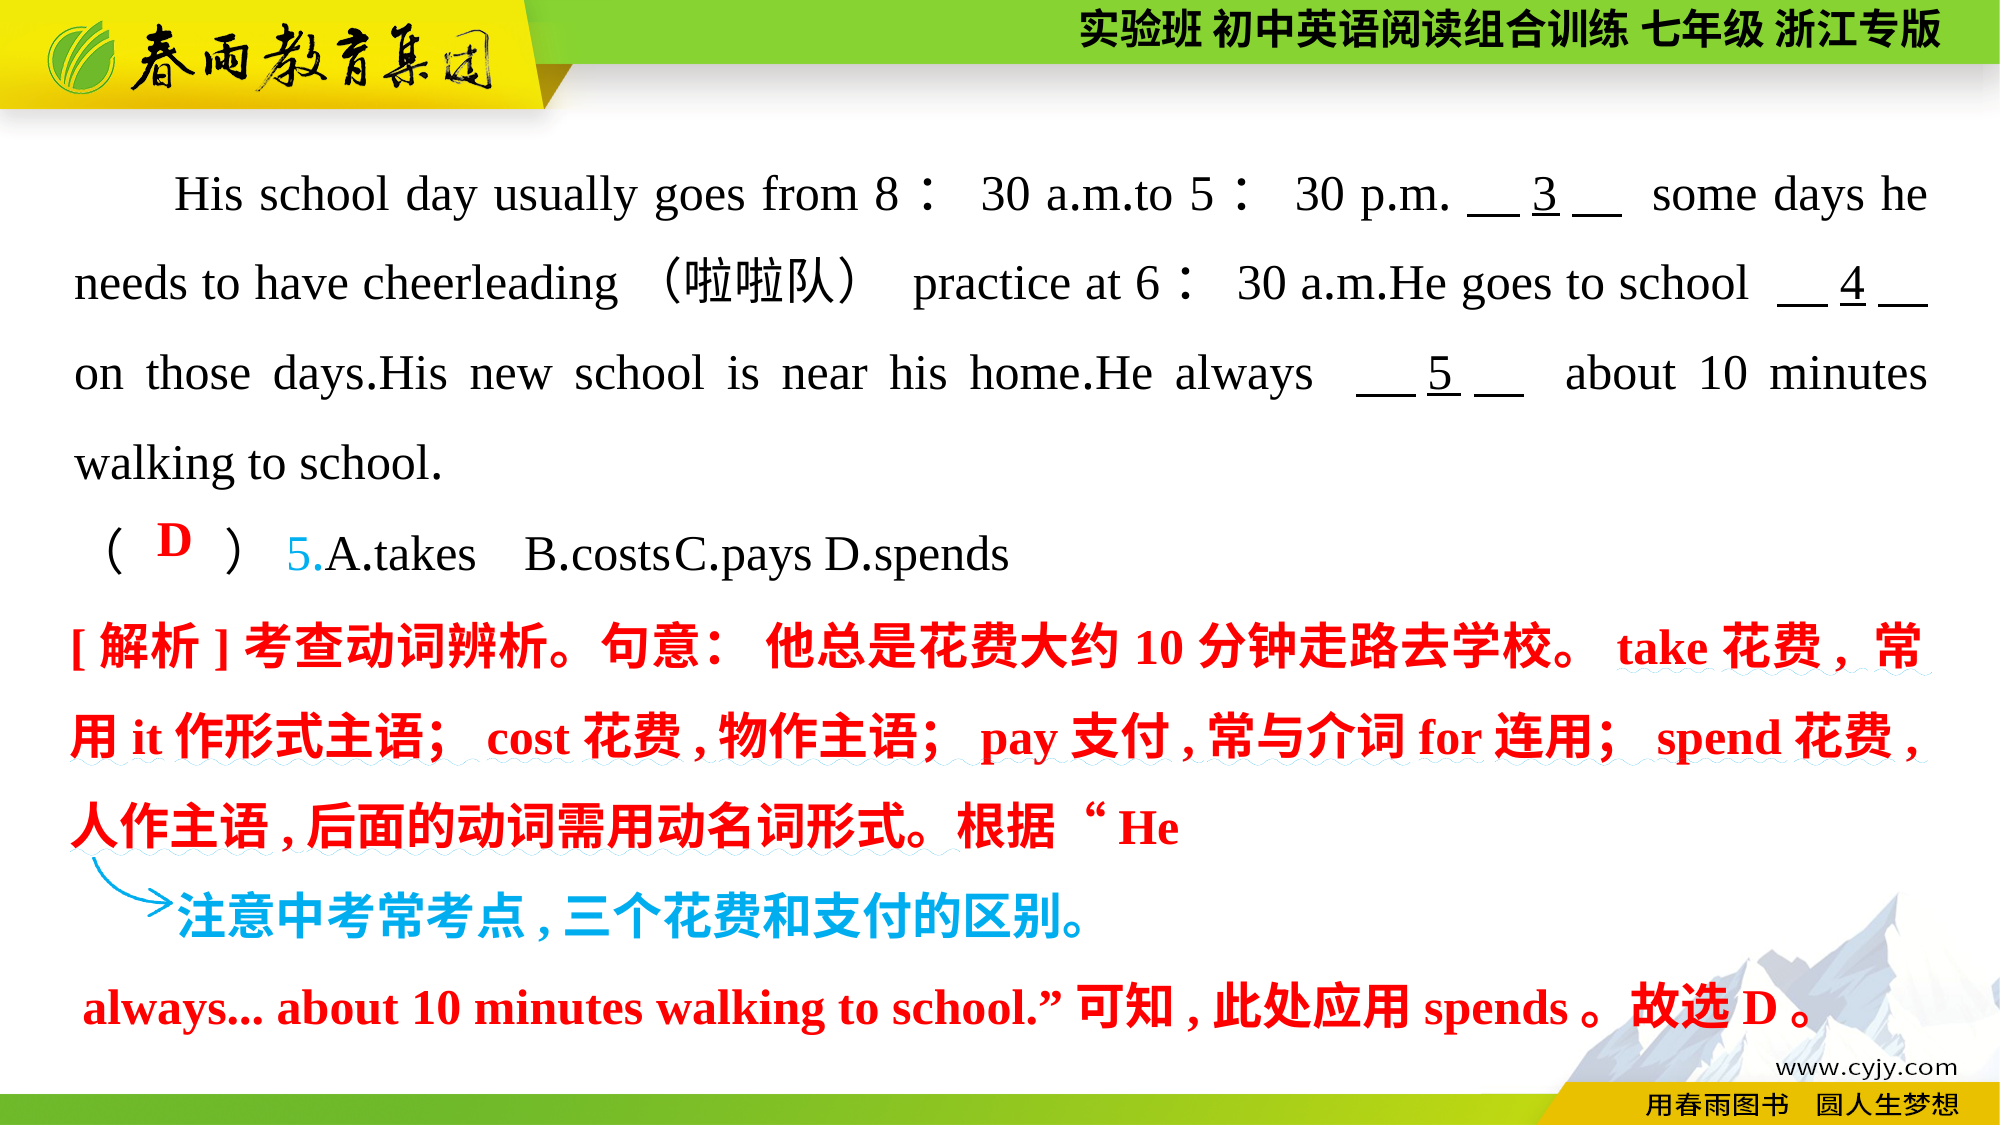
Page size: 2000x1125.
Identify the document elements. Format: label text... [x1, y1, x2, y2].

text_box [解析]考查动词辨析。句意： 他总是花费大约10分钟走路去学校。take花费, 常用it作形式主语；cost花费,物作主语；pay支付,常与介词for连用；spend花费,人作主语,后面的动词需用动名词形式。根据“He 注意中考常考点,三个花费和支付的区别。 always... about 10 minutes walking to school.”可知,此处应用spends。故选D。 [54, 577, 1939, 1043]
picture [0, 0, 2000, 1125]
list His school day usually goes from 8：30 a.m.to 5：30 p.m. 3 some days he needs to have cheerleading（啦啦队） practice at 6：30 a.m.He goes to school 4 on those days.His new school is near his home.He always 5 about 10 minutes walking to school. （ ）5.A.takes B.costs C.pays D.spends [59, 122, 1944, 592]
text_box D [142, 498, 208, 574]
